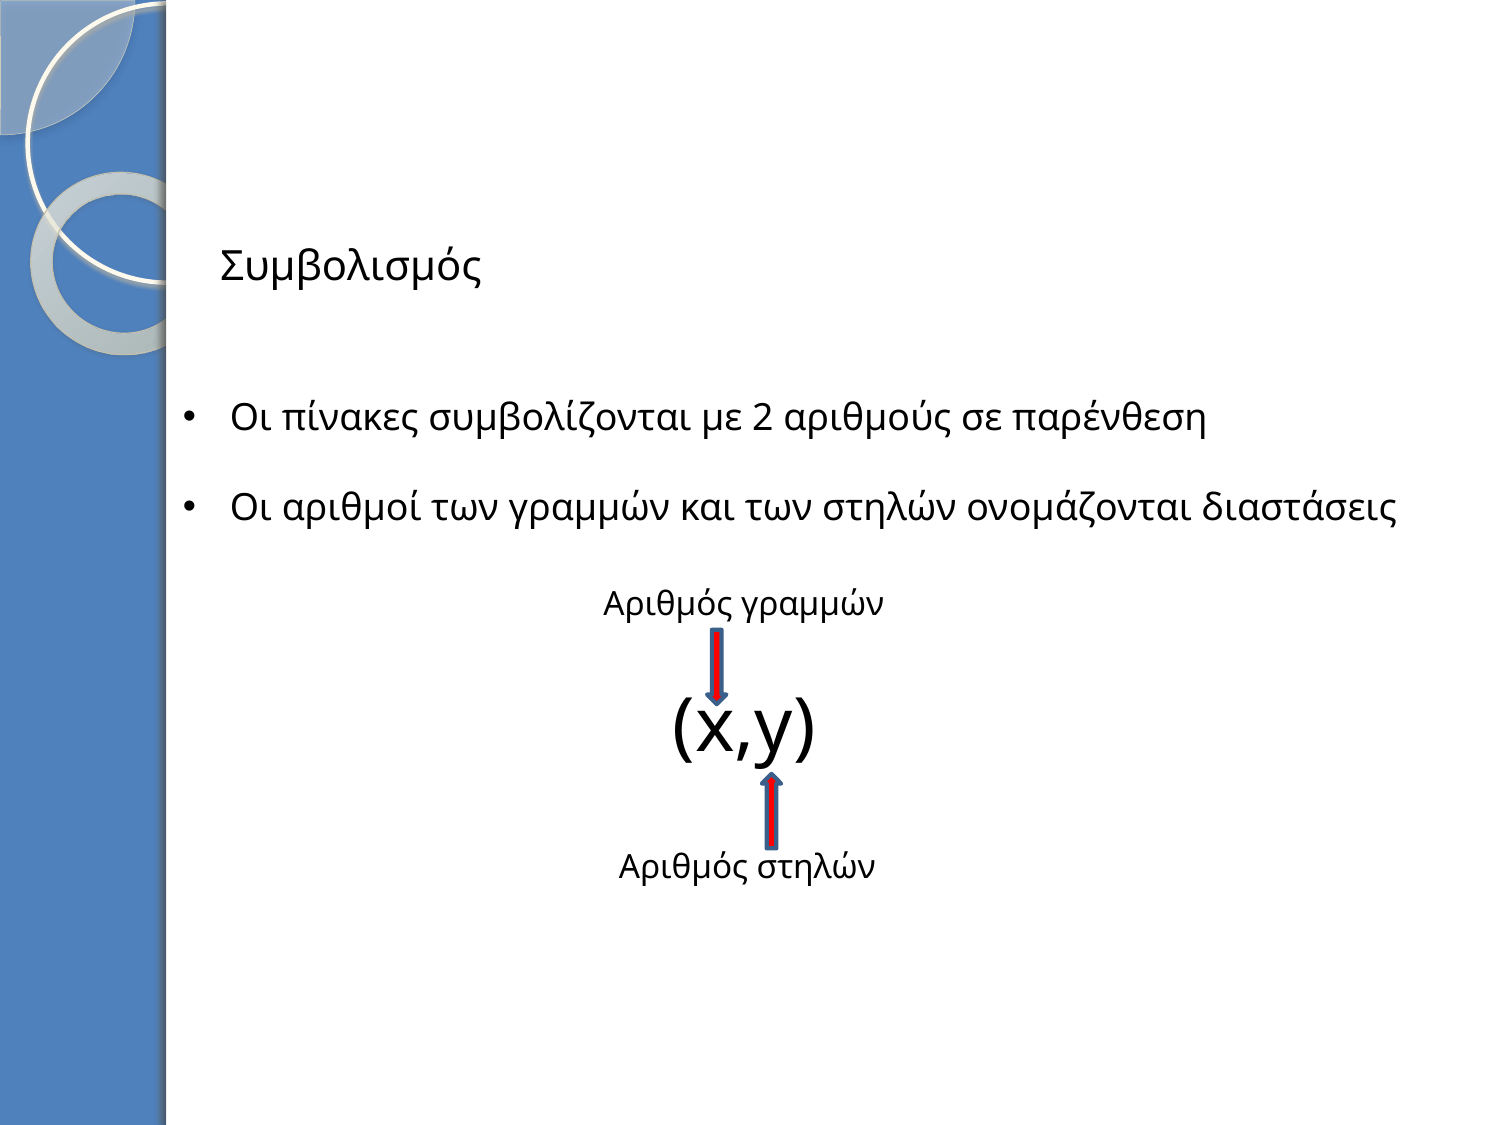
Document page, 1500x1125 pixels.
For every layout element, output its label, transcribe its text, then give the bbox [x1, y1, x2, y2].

text_box Οι πίνακες συμβολίζονται με 2 αριθμούς σε παρένθεση Οι αριθμοί των γραμμών και των στηλών ονομάζονται διαστάσεις [168, 385, 1423, 535]
text_box Συμβολισμός [205, 231, 497, 297]
text_box Αριθμός στηλών [604, 837, 891, 893]
text_box [759, 771, 784, 851]
text_box Αριθμός γραμμών [588, 574, 900, 629]
text_box [705, 627, 729, 707]
text_box (x,y) [608, 668, 880, 774]
